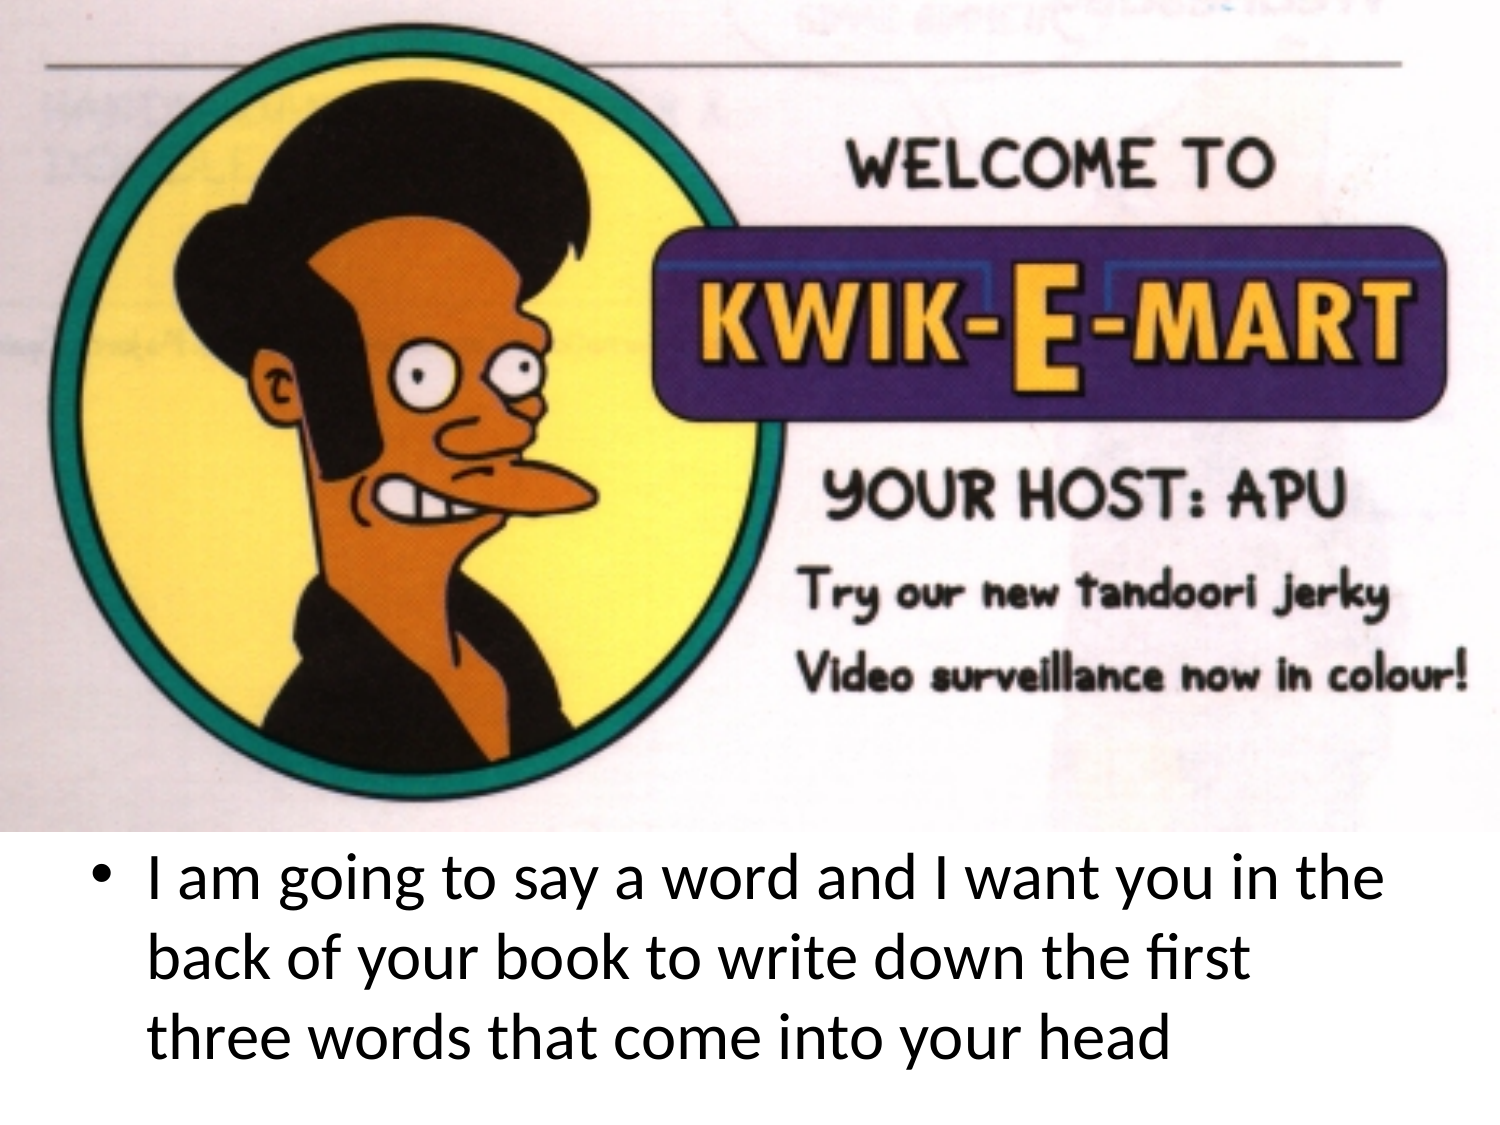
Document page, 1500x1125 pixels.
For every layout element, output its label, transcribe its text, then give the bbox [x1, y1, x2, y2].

picture [0, 0, 1500, 833]
list I am going to say a word and I want you in the back of your book to write down the first three words that come into your head [75, 841, 1425, 1102]
